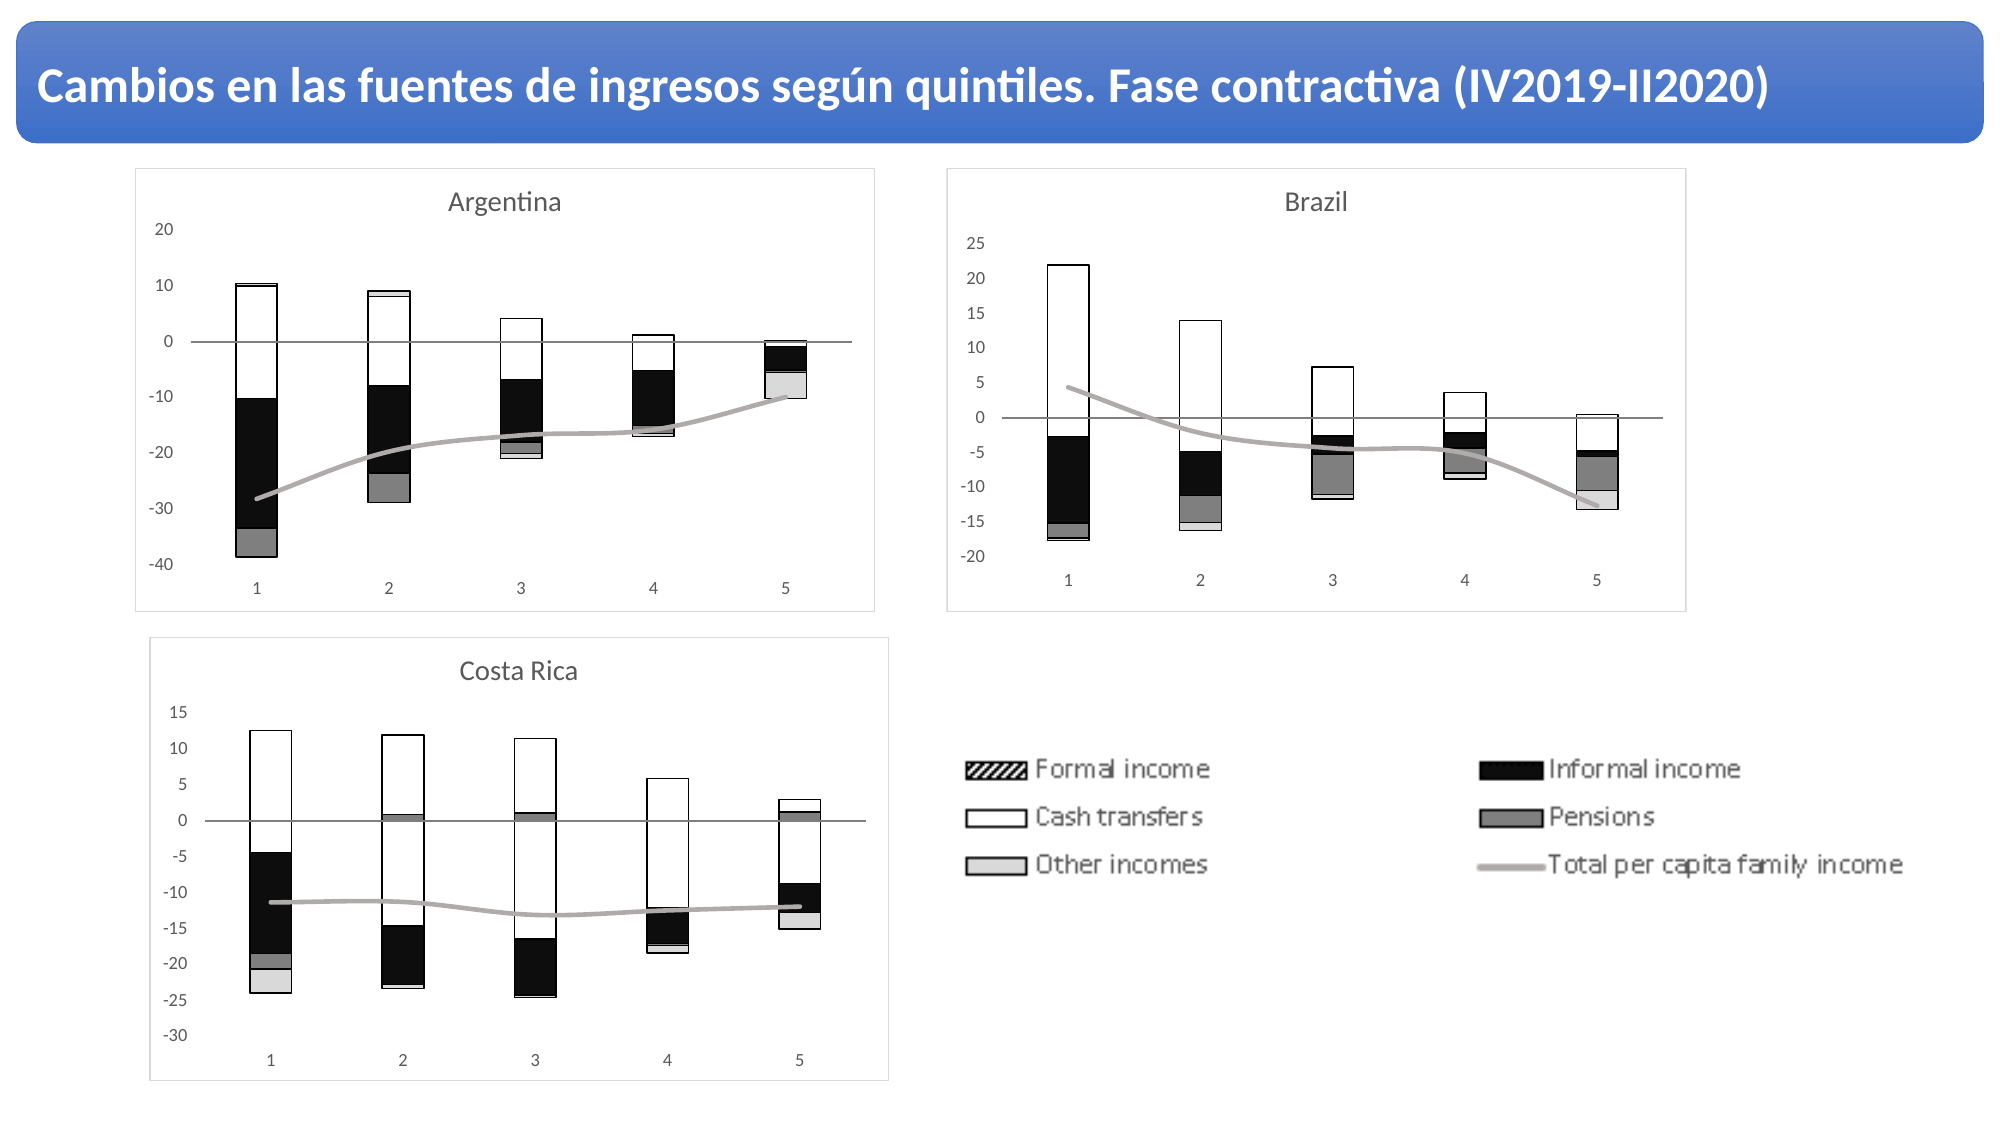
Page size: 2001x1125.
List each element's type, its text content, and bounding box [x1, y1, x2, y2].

picture [134, 167, 876, 613]
picture [148, 636, 890, 1082]
picture [946, 737, 1958, 898]
text_box Cambios en las fuentes de ingresos según quintiles. Fase contractiva (IV2019-II2020) [16, 21, 1984, 144]
picture [946, 167, 1687, 613]
